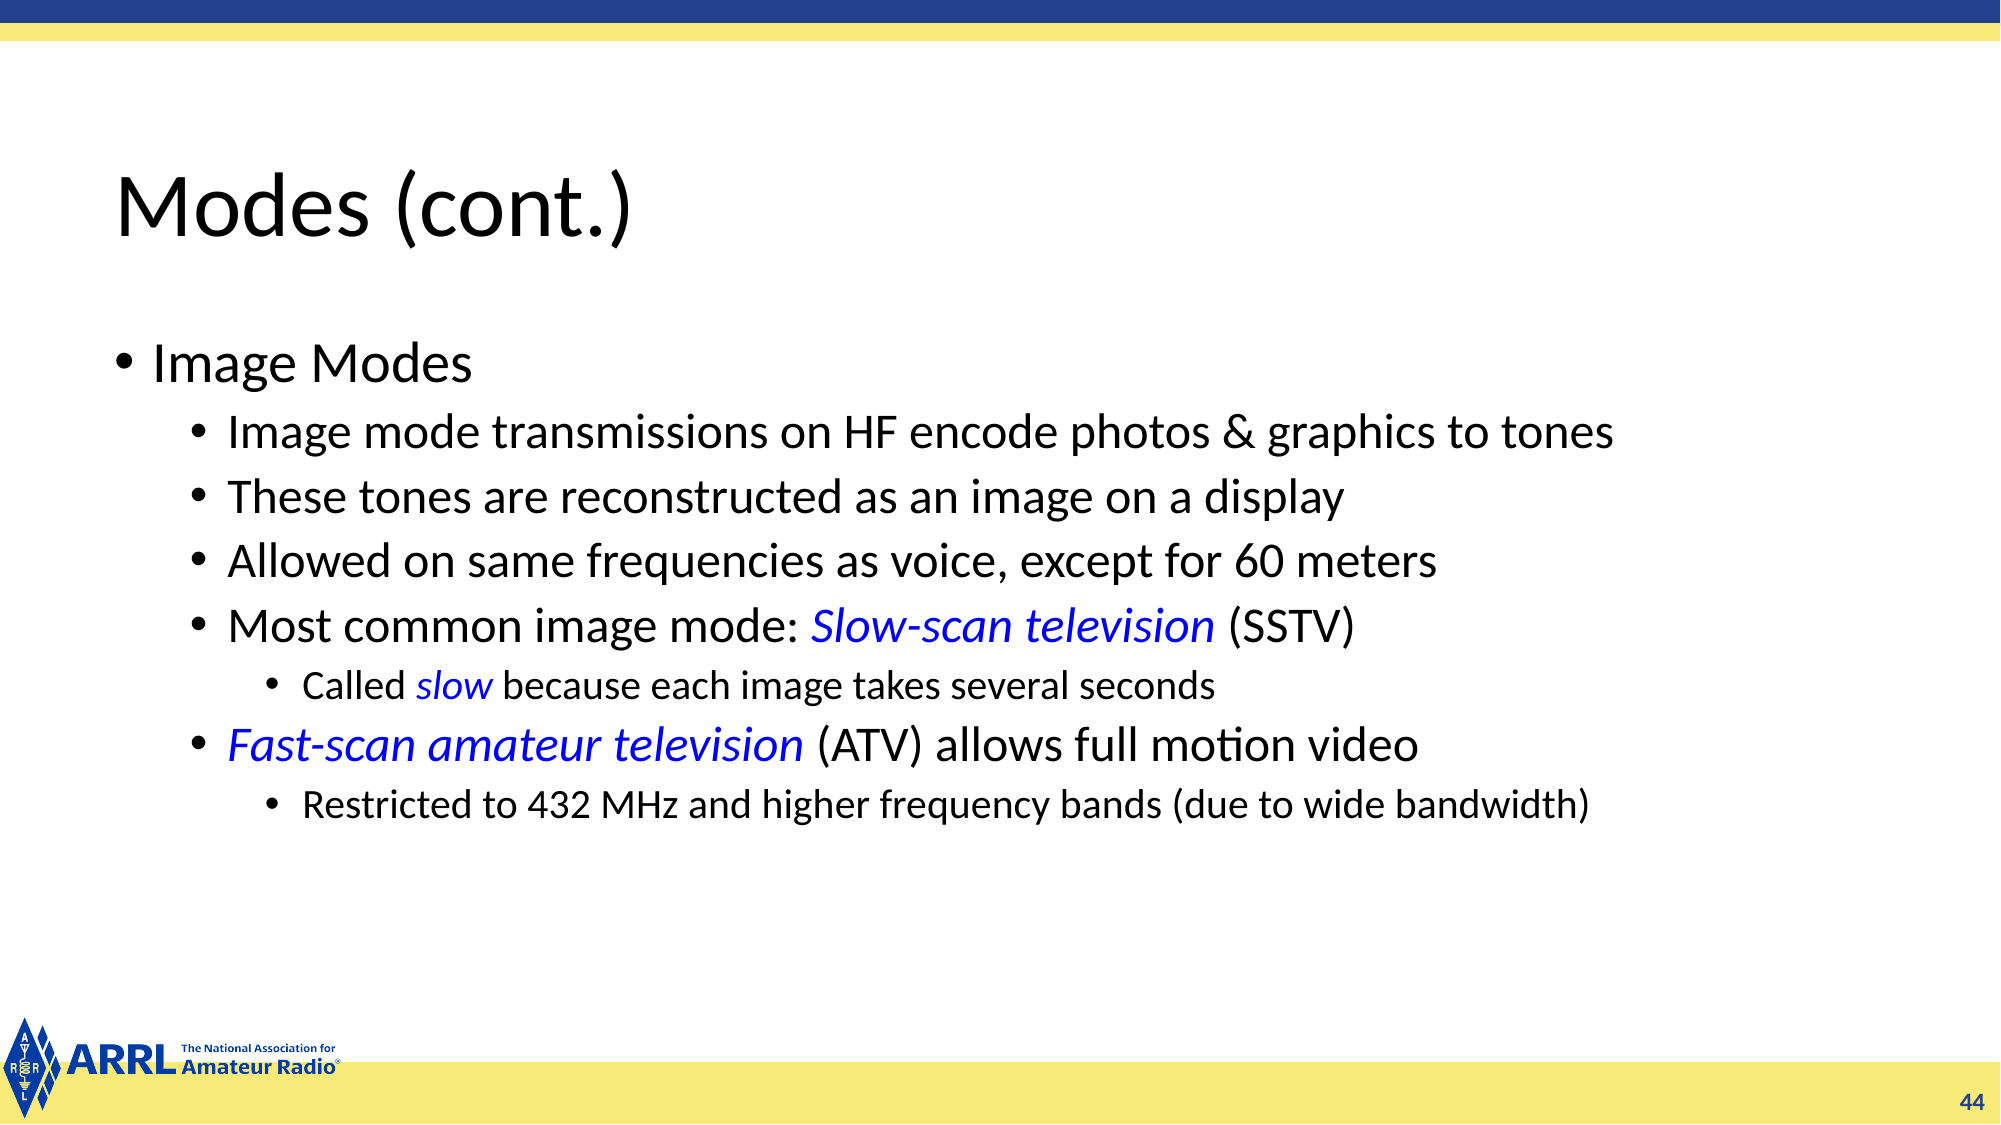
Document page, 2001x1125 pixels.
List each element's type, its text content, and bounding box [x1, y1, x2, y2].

list Image Modes Image mode transmissions on HF encode photos & graphics to tones These tones are reconstructed as an image on a display Allowed on same frequencies as voice, except for 60 meters Most common image mode: Slow-scan television (SSTV) Called slow because each image takes several seconds Fast-scan amateur television (ATV) allows full motion video Restricted to 432 MHz and higher frequency bands (due to wide bandwidth) [99, 324, 1900, 1075]
picture [1, 1015, 342, 1121]
title Modes (cont.) [99, 149, 1900, 294]
